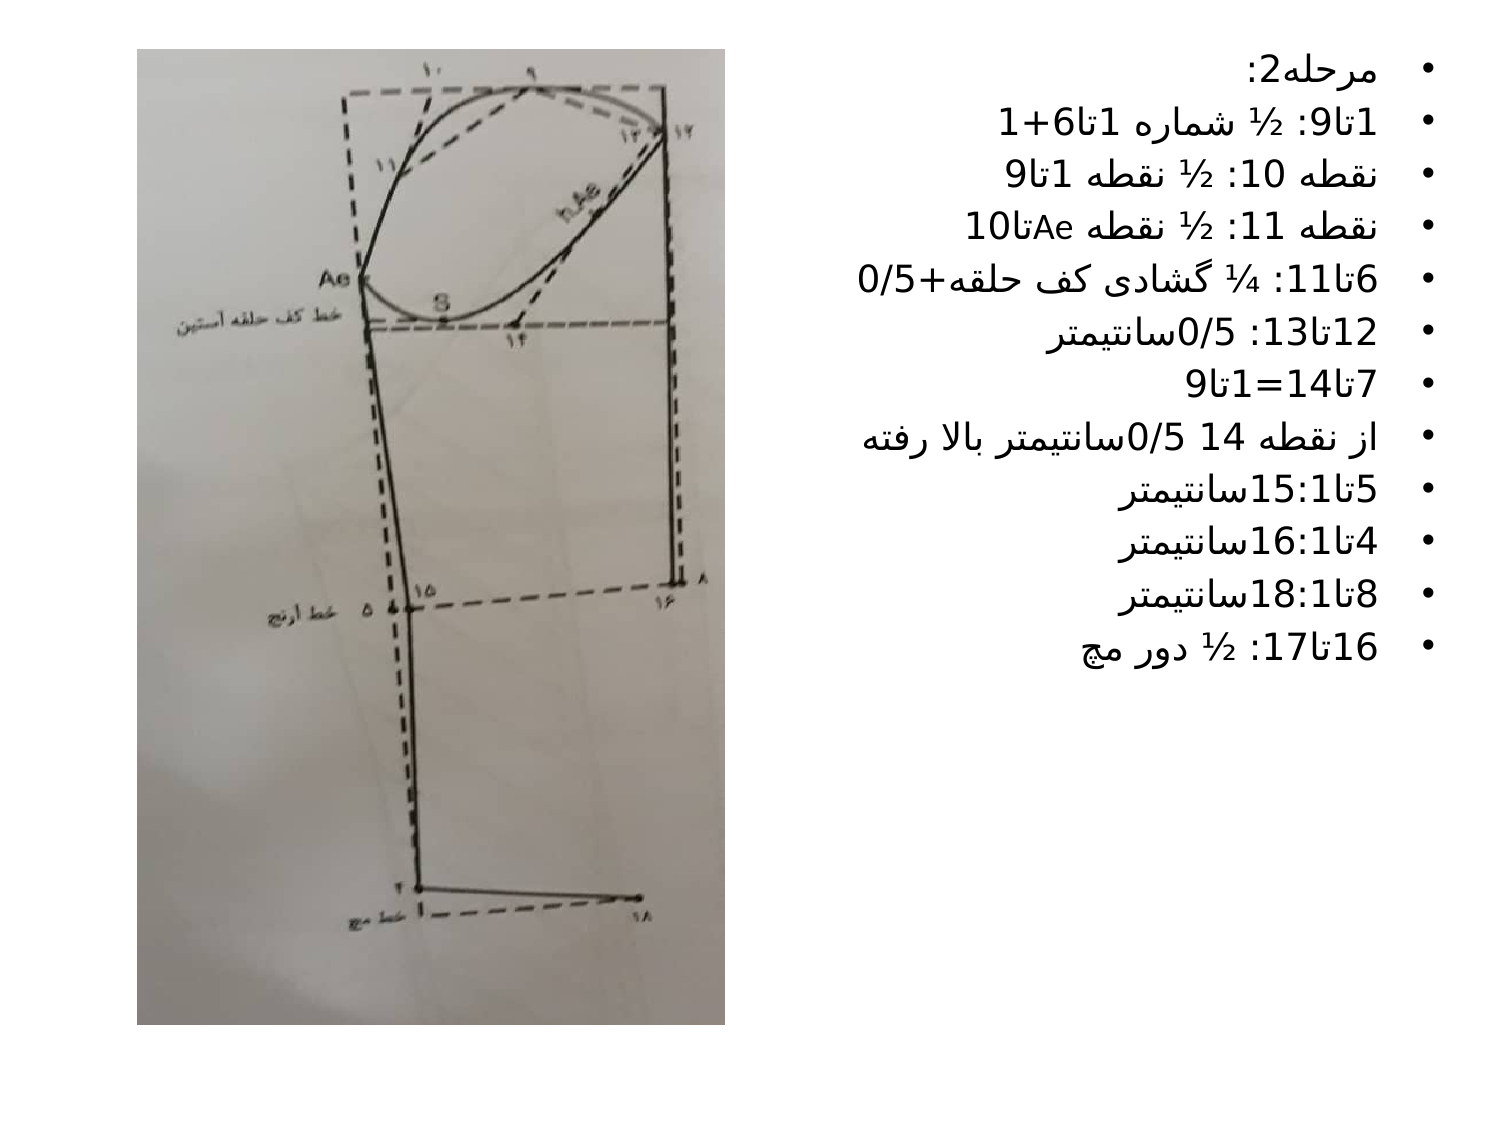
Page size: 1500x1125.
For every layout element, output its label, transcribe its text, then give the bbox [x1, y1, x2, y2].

picture [137, 49, 726, 1026]
list مرحله2: 1تا9: ½ شماره 1تا6+1 نقطه 10: ½ نقطه 1تا9 نقطه 11: ½ نقطه Aeتا10 6تا11: ¼ گشادی کف حلقه+0/5 12تا13: 0/5سانتیمتر 7تا14=1تا9 از نقطه 14 0/5سانتیمتر بالا رفته 5تا15:1سانتیمتر 4تا16:1سانتیمتر 8تا18:1سانتیمتر 16تا17: ½ دور مچ [37, 37, 1450, 1088]
